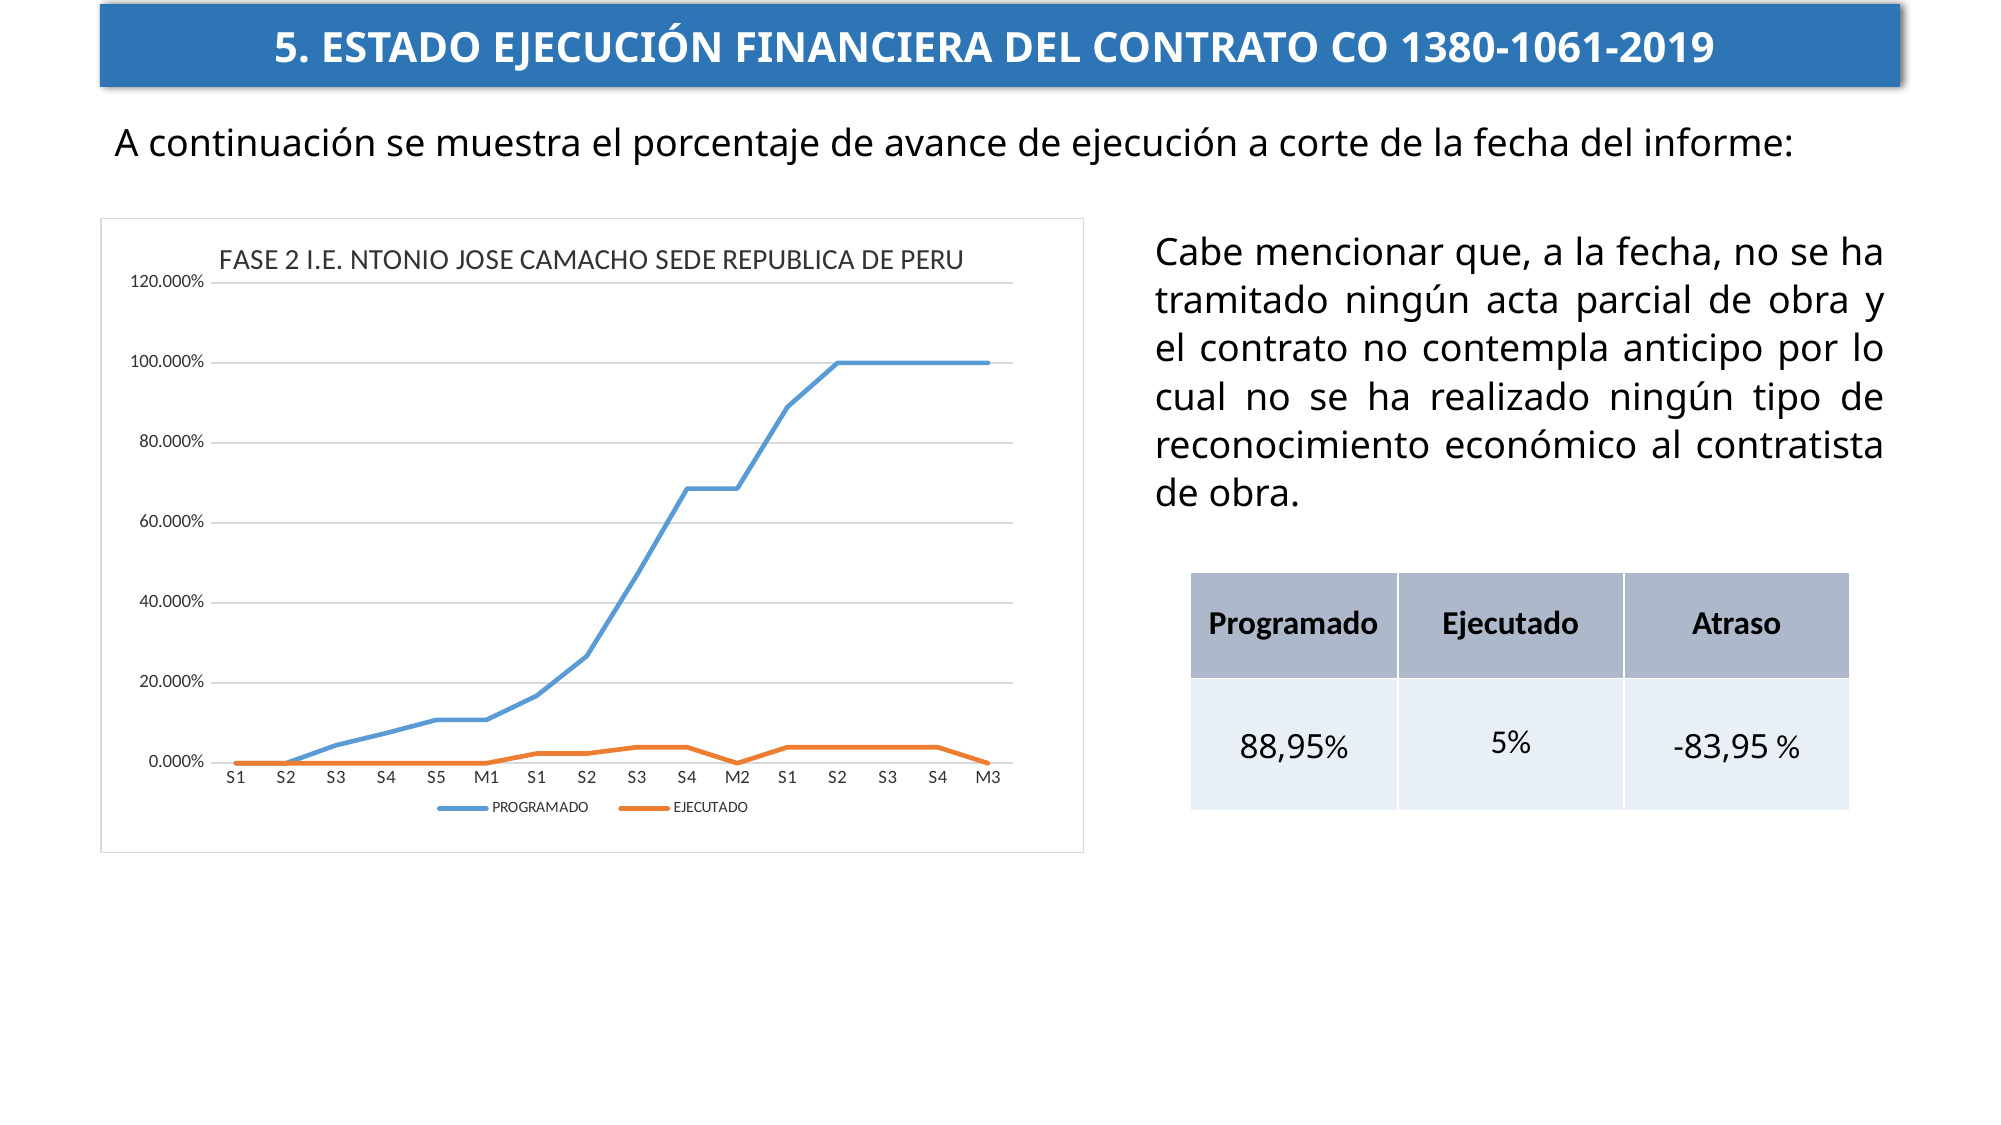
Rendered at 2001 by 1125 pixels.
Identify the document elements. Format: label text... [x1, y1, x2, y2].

table_header Ejecutado [1399, 573, 1623, 678]
table_cell 88,95% [1191, 679, 1397, 810]
table_header Programado [1191, 573, 1397, 678]
table_cell 5% [1399, 679, 1623, 810]
text_box A continuación se muestra el porcentaje de avance de ejecución a corte de la fecha del informe: [99, 111, 1900, 172]
text_box 5. ESTADO EJECUCIÓN FINANCIERA DEL CONTRATO CO 1380-1061-2019 [99, 4, 1900, 87]
chart [99, 217, 1085, 854]
table_cell -83,95 % [1625, 679, 1849, 810]
text_box Cabe mencionar que, a la fecha, no se ha tramitado ningún acta parcial de obra y el contrato no contempla anticipo por lo cual no se ha realizado ningún tipo de reconocimiento económico al contratista de obra. [1140, 217, 1900, 521]
table_header Atraso [1625, 573, 1849, 678]
